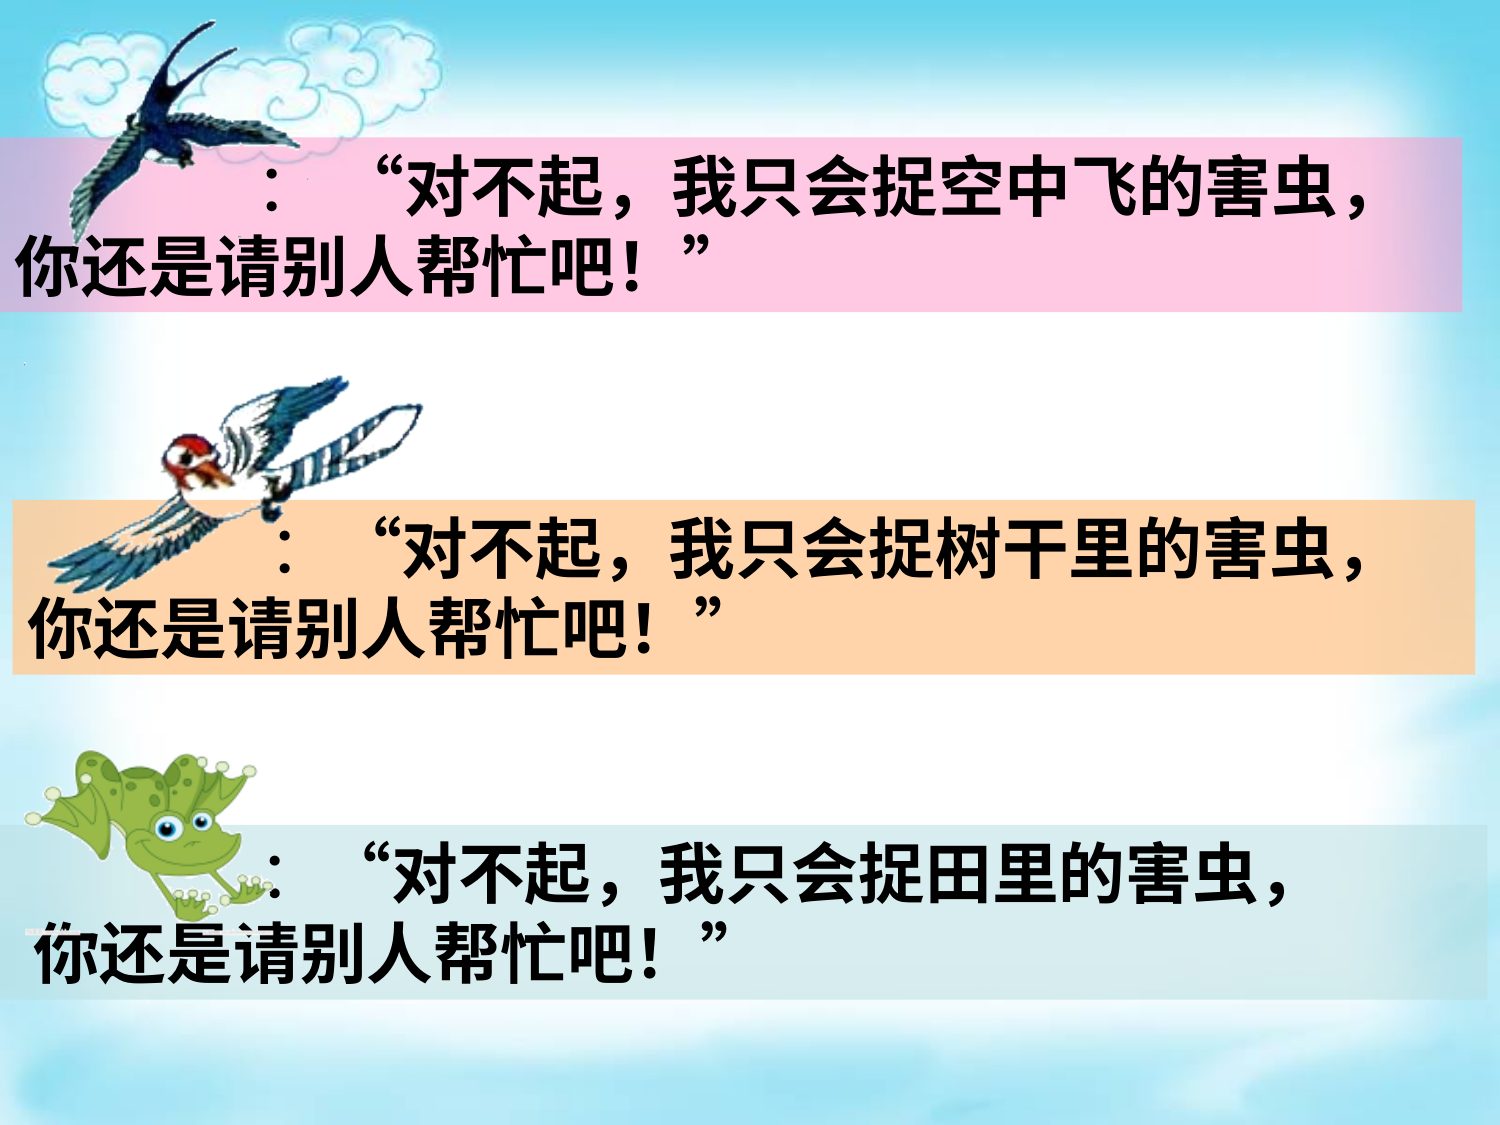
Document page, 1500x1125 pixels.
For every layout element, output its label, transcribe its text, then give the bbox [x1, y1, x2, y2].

text_box ：“对不起，我只会捉田里的害虫， 你还是请别人帮忙吧！” [0, 824, 1488, 1000]
text_box ： “对不起，我只会捉空中飞的害虫，你还是请别人帮忙吧！” [0, 137, 1463, 313]
text_box ：“对不起，我只会捉树干里的害虫， 你还是请别人帮忙吧！” [12, 499, 1476, 675]
picture [0, 0, 1500, 1125]
